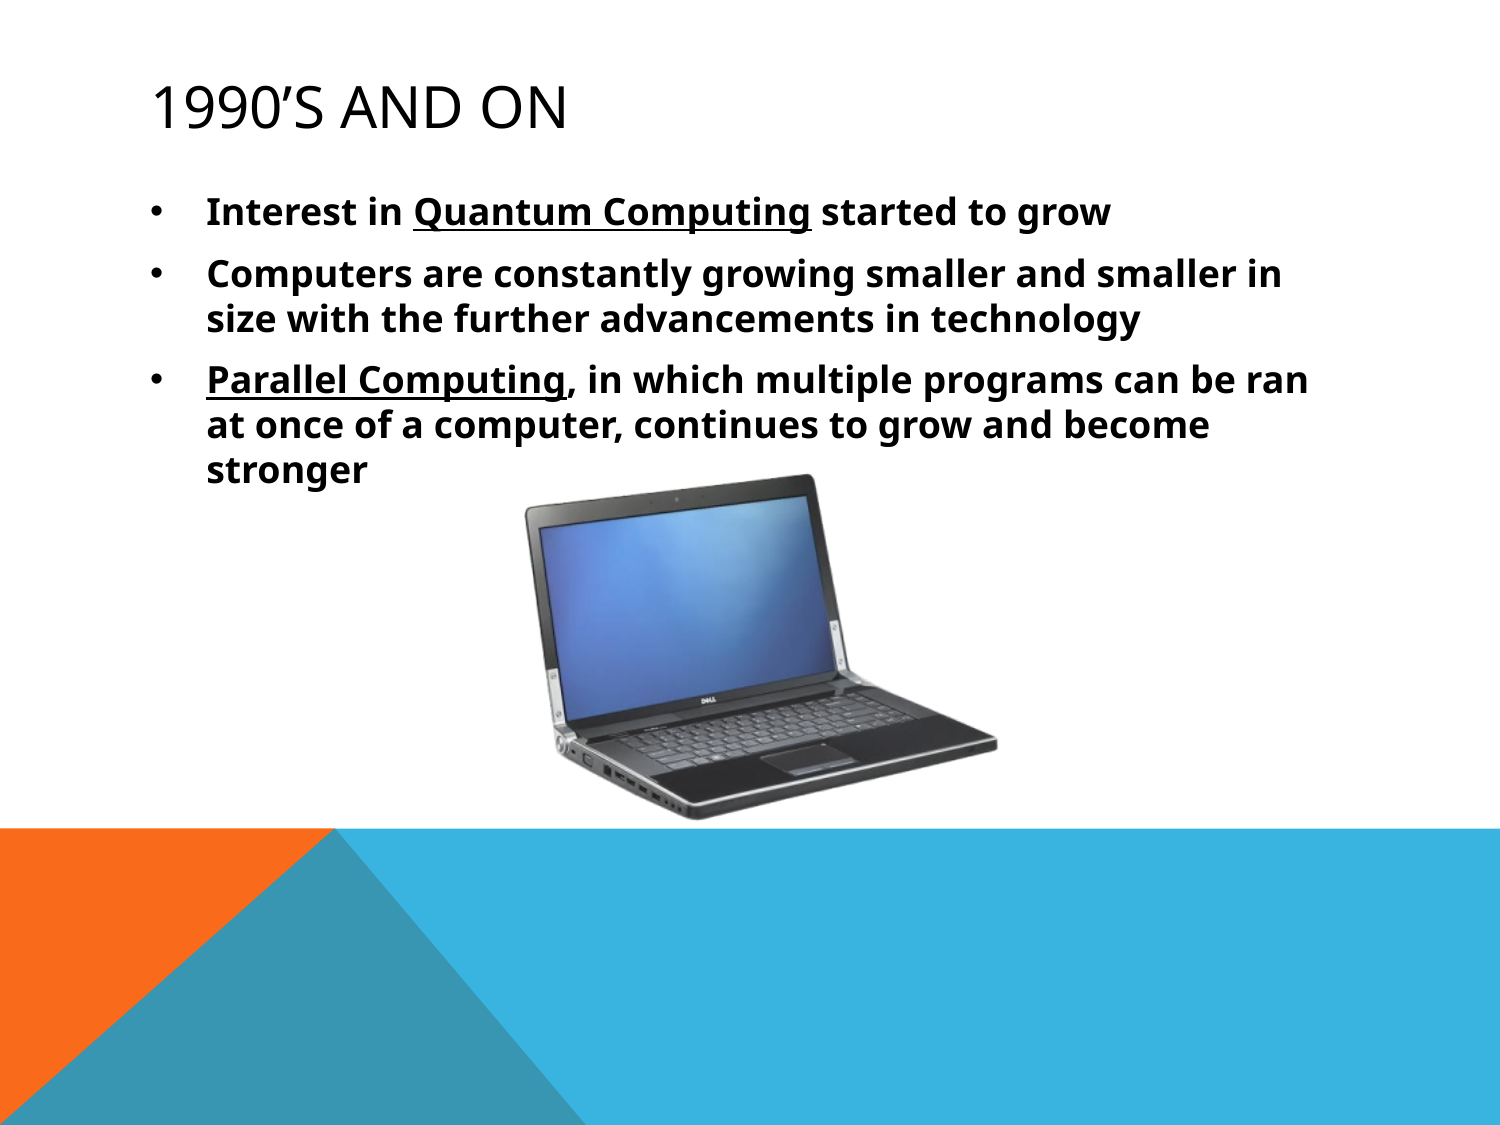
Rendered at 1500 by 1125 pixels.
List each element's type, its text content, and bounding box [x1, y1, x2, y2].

picture [486, 454, 1031, 860]
list Interest in Quantum Computing started to grow Computers are constantly growing smaller and smaller in size with the further advancements in technology Parallel Computing, in which multiple programs can be ran at once of a computer, continues to grow and become stronger [135, 180, 1369, 768]
title 1990’s and on [135, 60, 1369, 150]
